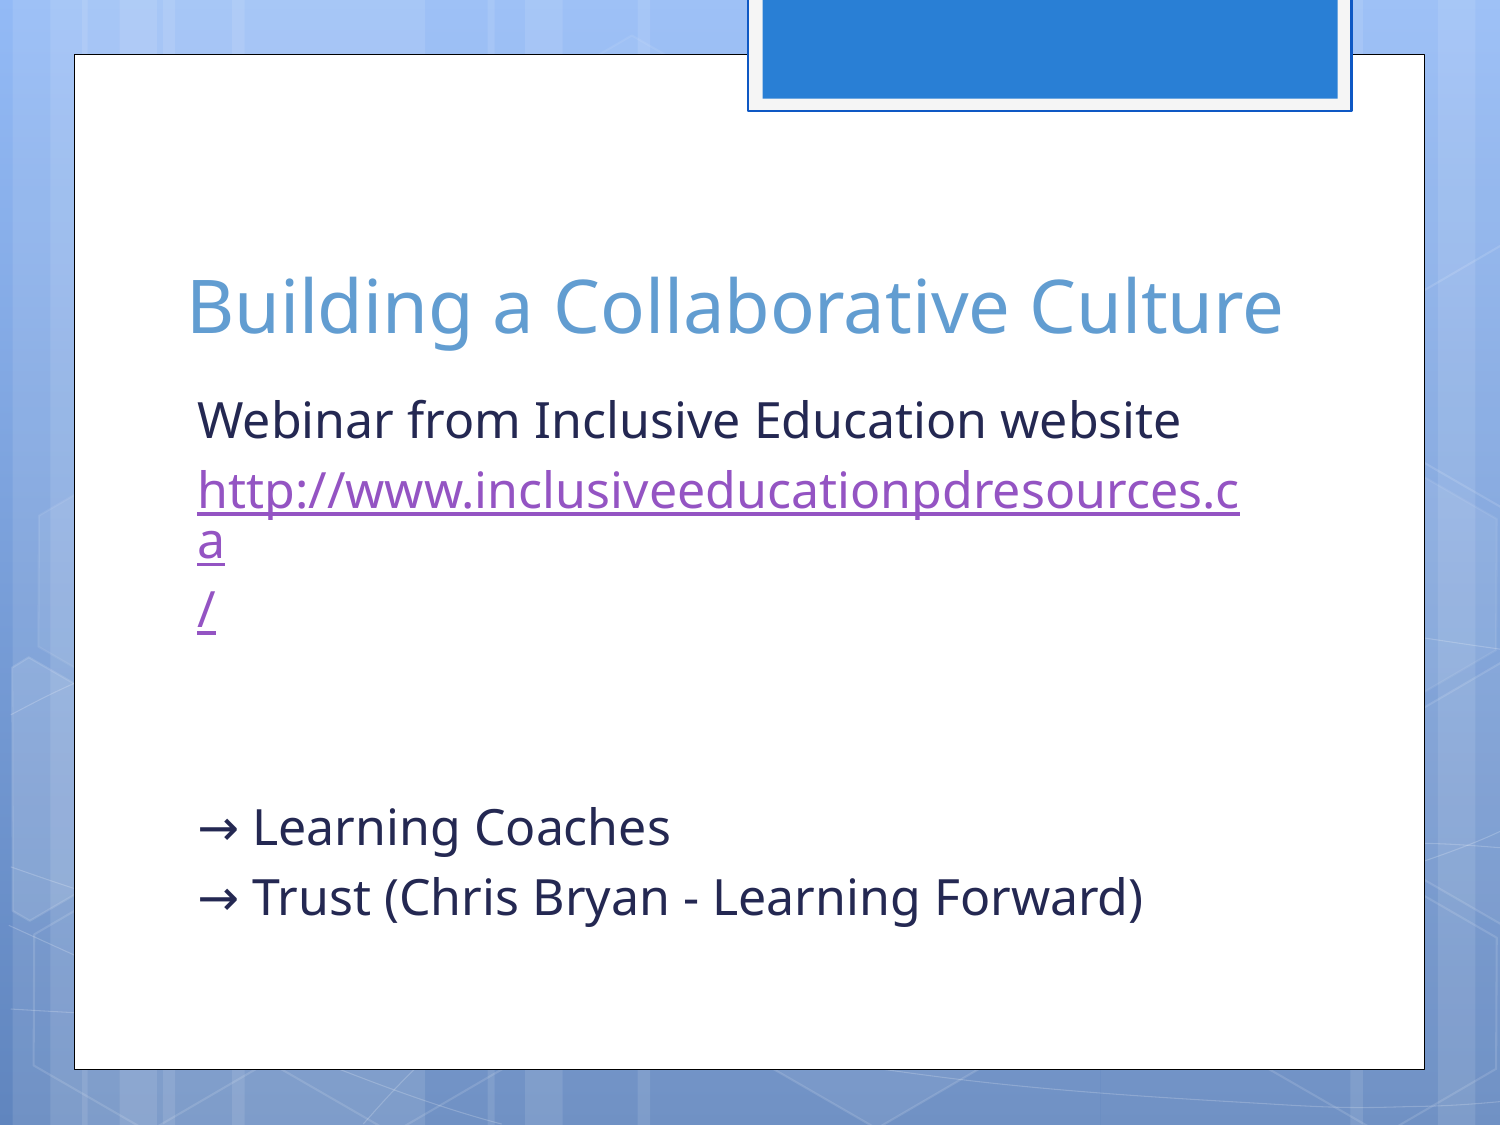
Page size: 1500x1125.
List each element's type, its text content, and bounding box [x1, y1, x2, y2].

list Webinar from Inclusive Education website http://www.inclusiveeducationpdresources.ca/ → Learning Coaches → Trust (Chris Bryan - Learning Forward) [171, 381, 1283, 957]
title Building a Collaborative Culture [171, 168, 1324, 357]
